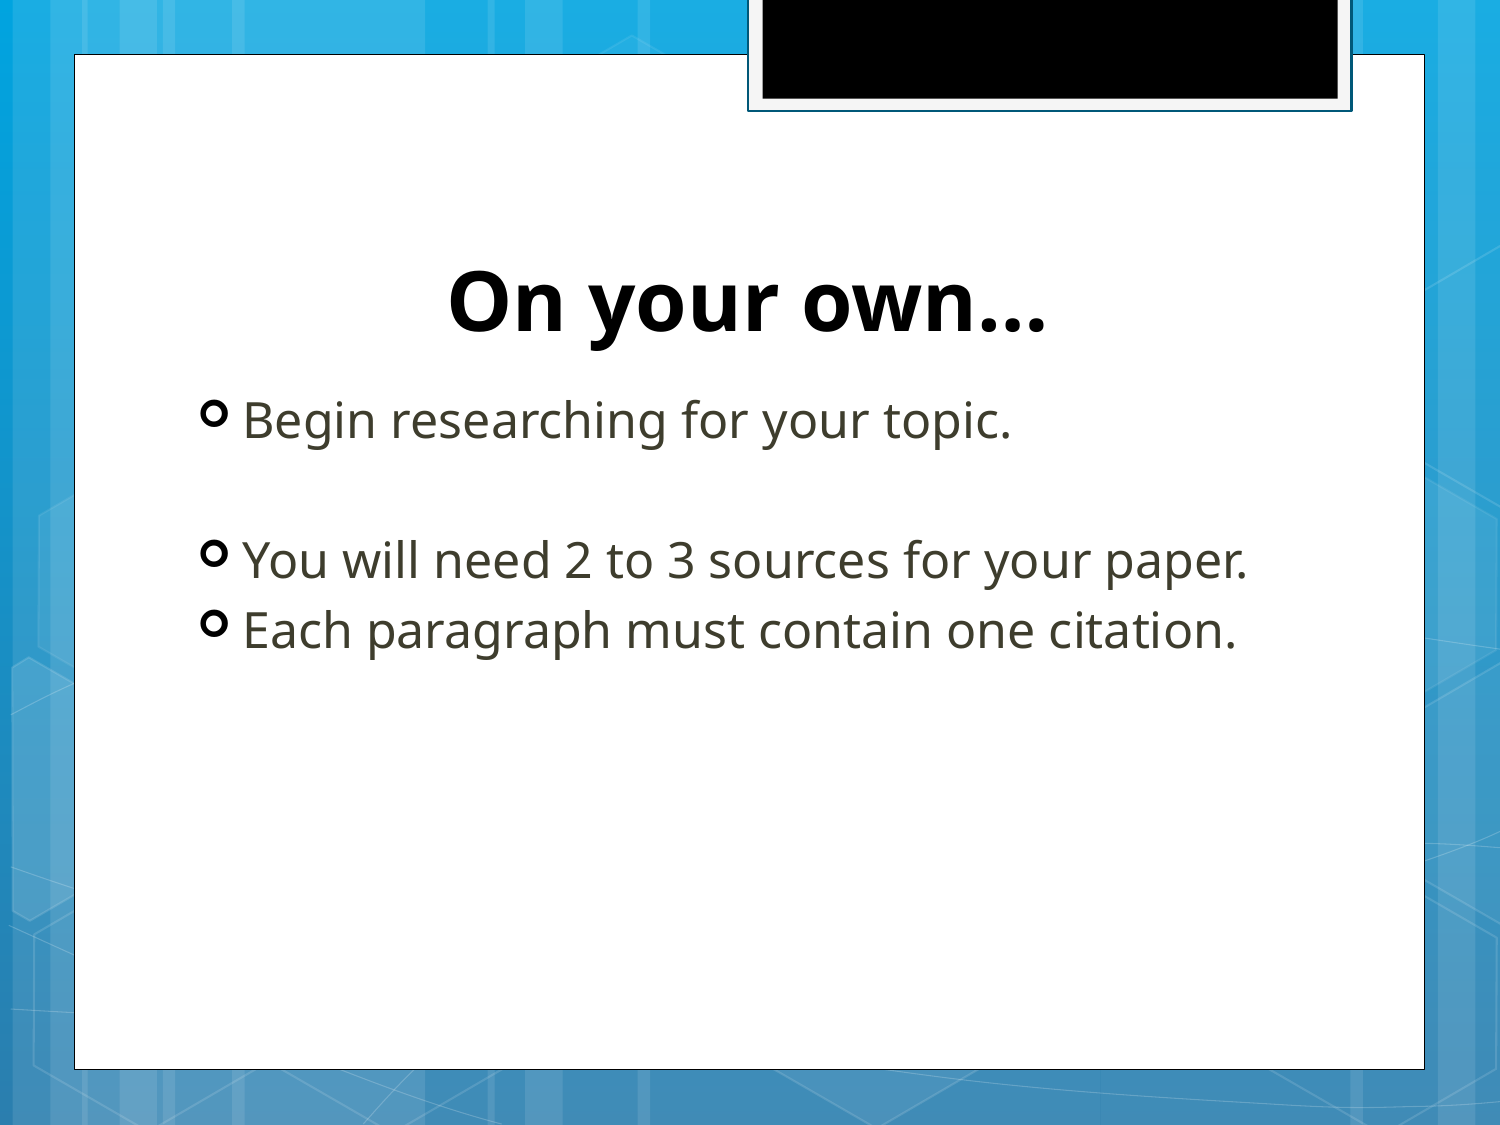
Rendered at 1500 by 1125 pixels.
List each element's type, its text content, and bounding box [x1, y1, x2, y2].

list Begin researching for your topic. You will need 2 to 3 sources for your paper. Each paragraph must contain one citation. [171, 381, 1283, 957]
title On your own… [171, 168, 1324, 357]
